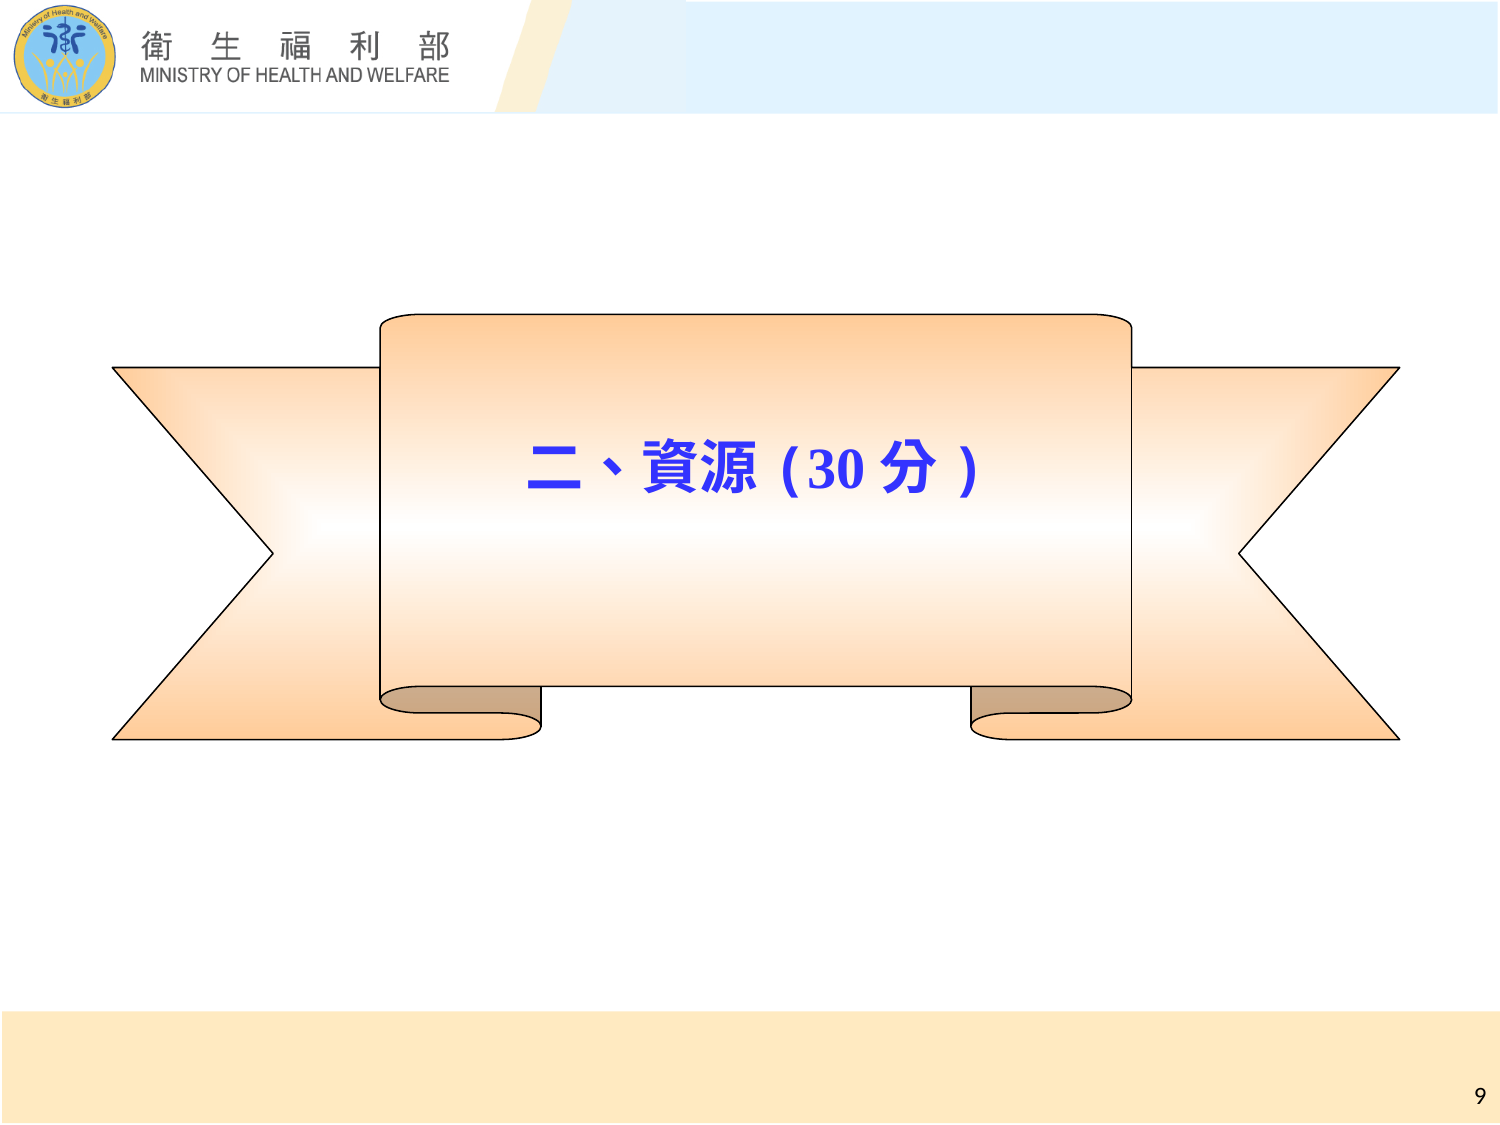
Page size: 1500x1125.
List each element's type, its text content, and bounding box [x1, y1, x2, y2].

picture [0, 0, 686, 112]
slide_number 9 [1376, 1065, 1500, 1125]
text_box 二、資源(30分) [112, 314, 1400, 740]
